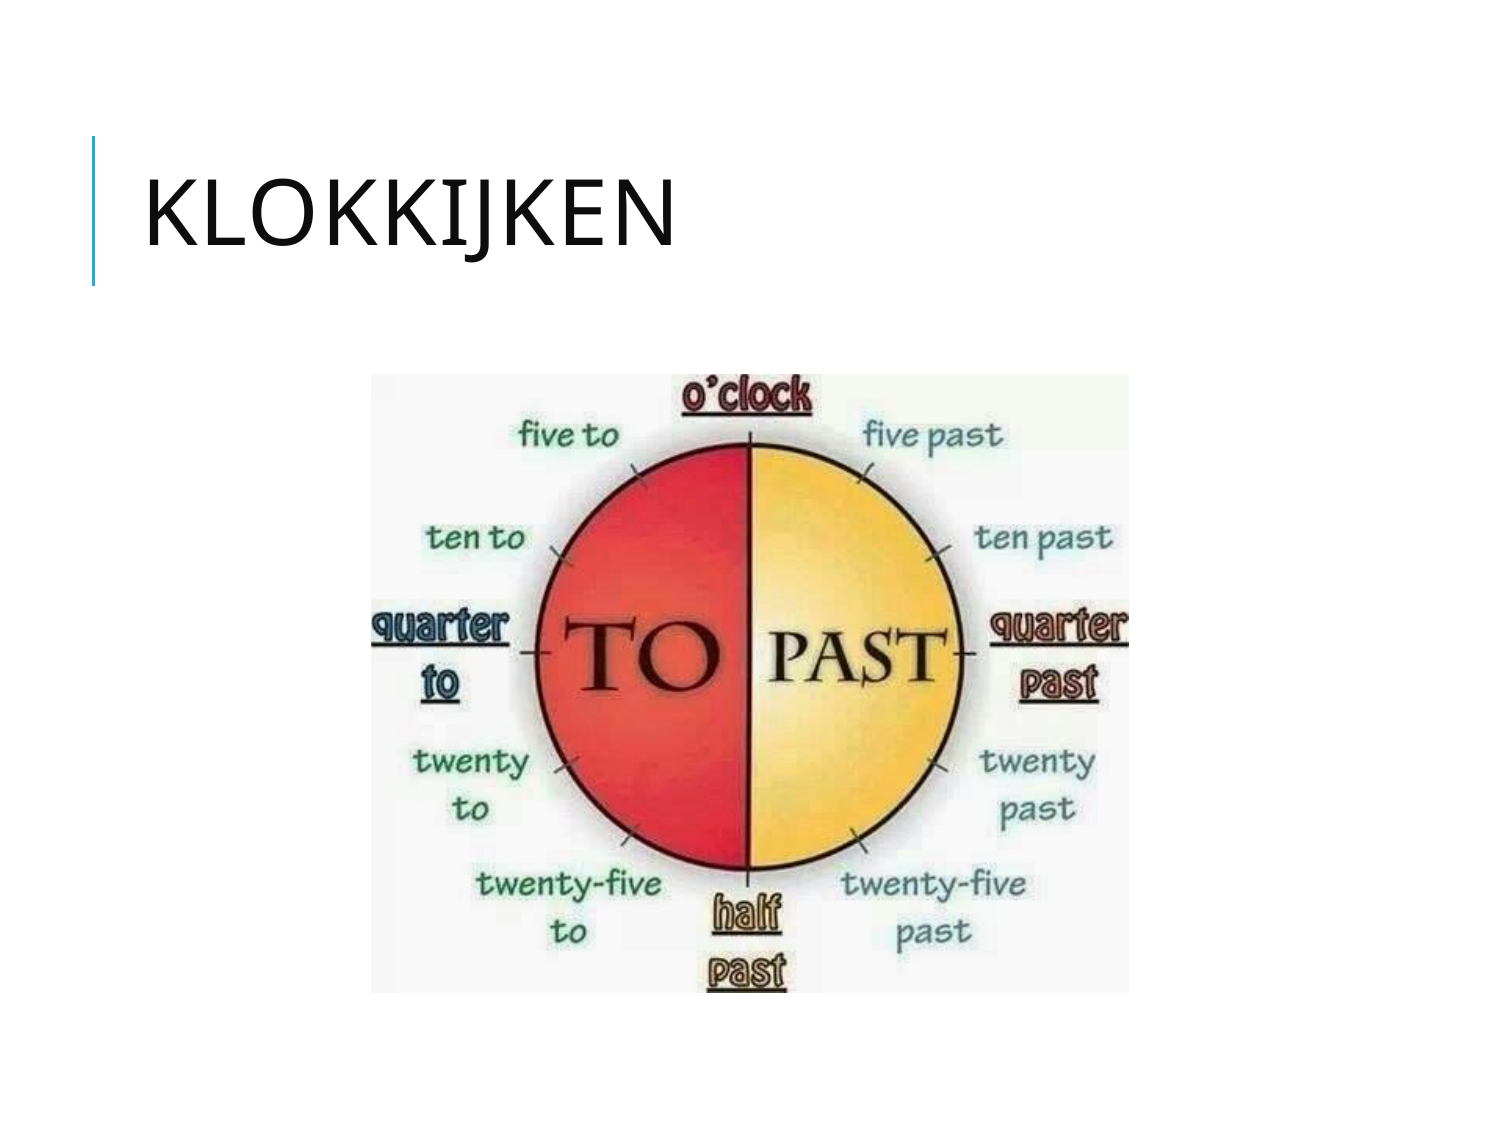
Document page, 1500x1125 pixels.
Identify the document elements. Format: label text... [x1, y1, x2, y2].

picture [371, 374, 1129, 993]
title Klokkijken [126, 96, 1322, 342]
